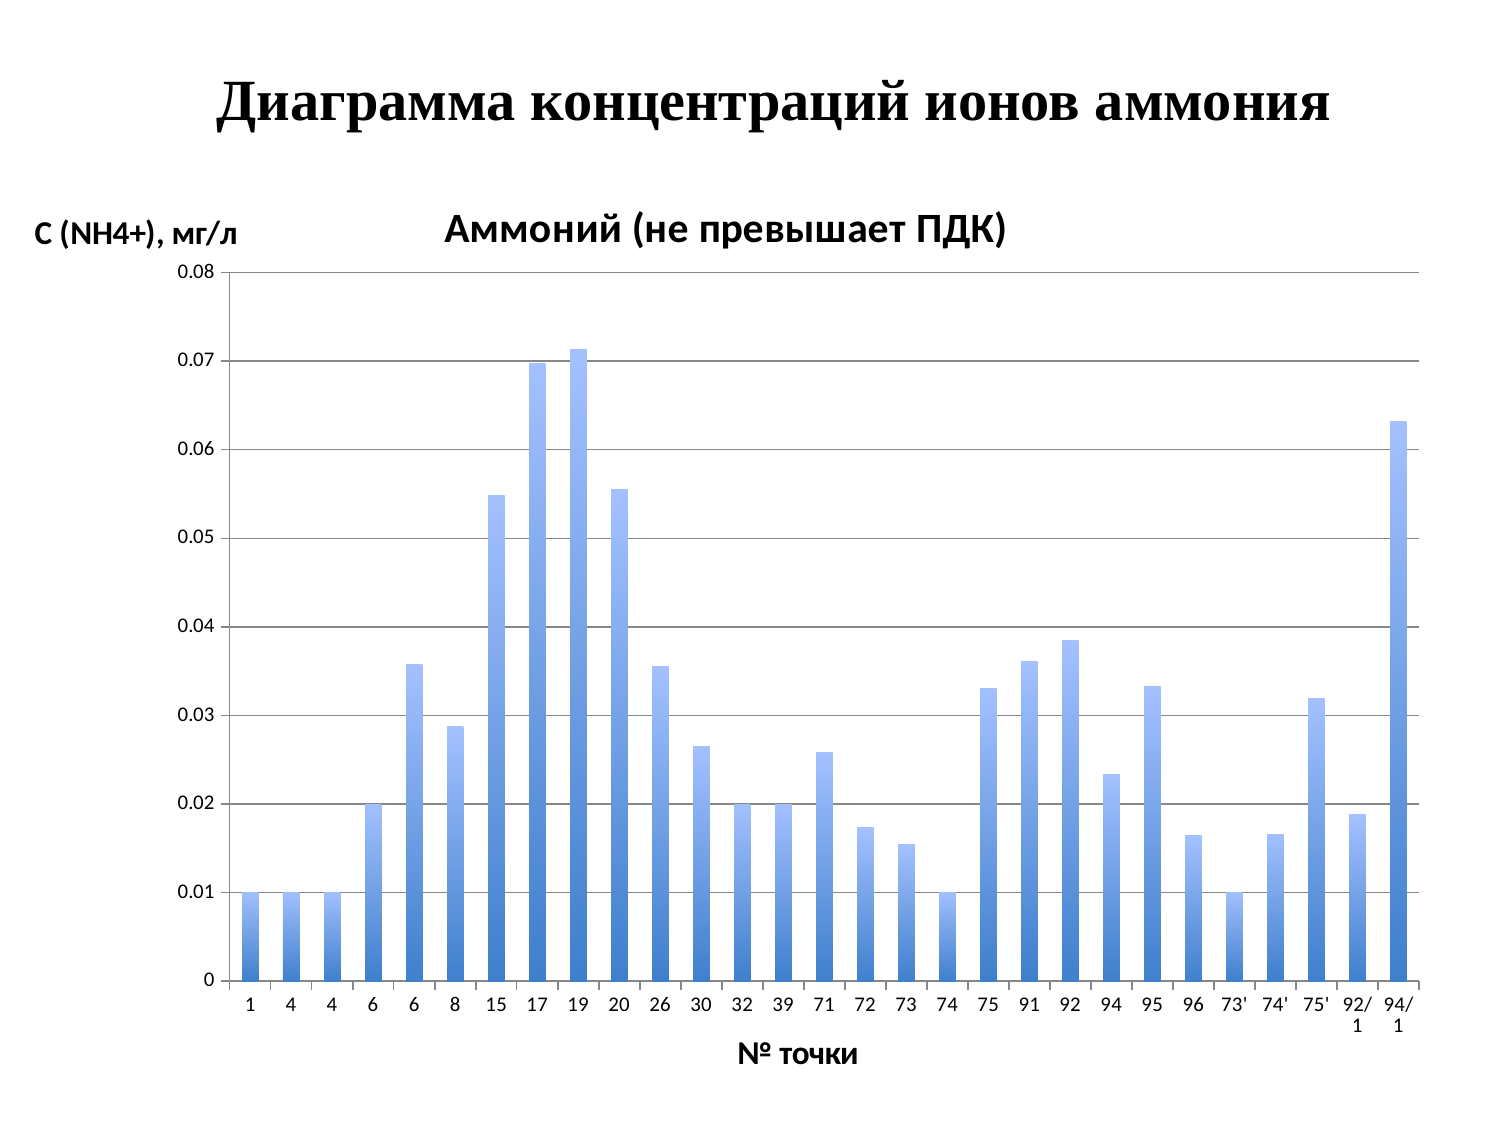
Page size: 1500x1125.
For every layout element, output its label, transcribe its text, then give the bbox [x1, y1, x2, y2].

chart [4, 172, 1447, 1083]
text_box Диаграмма концентраций ионов аммония [100, 54, 1447, 140]
